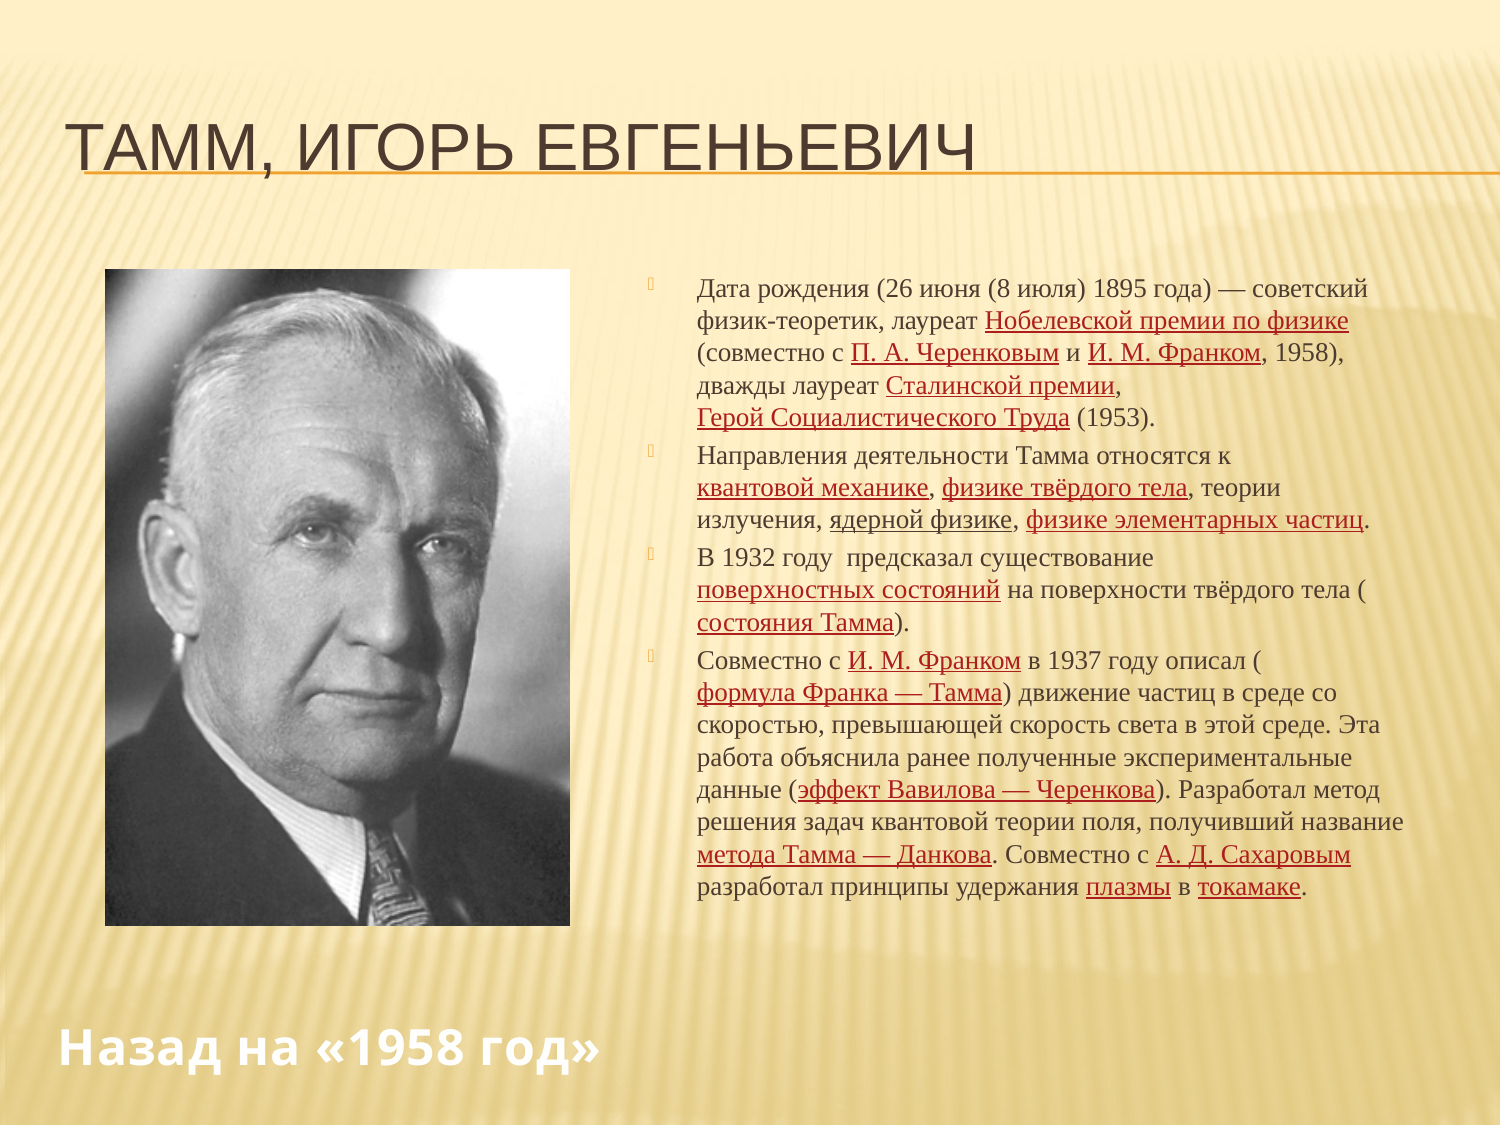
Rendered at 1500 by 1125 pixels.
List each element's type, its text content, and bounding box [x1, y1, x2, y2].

list Дата рождения (26 июня (8 июля) 1895 года) — советский физик-теоретик, лауреат Нобелевской премии по физике (совместно с П. А. Черенковым и И. М. Франком, 1958), дважды лауреат Сталинской премии, Герой Социалистического Труда (1953). Направления деятельности Тамма относятся к квантовой механике, физике твёрдого тела, теории излучения, ядерной физике, физике элементарных частиц. В 1932 году предсказал существование поверхностных состояний на поверхности твёрдого тела (состояния Тамма). Совместно с И. М. Франком в 1937 году описал (формула Франка — Тамма) движение частиц в среде со скоростью, превышающей скорость света в этой среде. Эта работа объяснила ранее полученные экспериментальные данные (эффект Вавилова — Черенкова). Разработал метод решения задач квантовой теории поля, получивший название метода Тамма — Данкова. Совместно с А. Д. Сахаровым разработал принципы удержания плазмы в токамаке. [632, 262, 1426, 1006]
text_box Назад на «1958 год» [42, 1007, 617, 1083]
picture [105, 269, 570, 927]
title Тамм, Игорь Евгеньевич [50, 75, 1475, 213]
